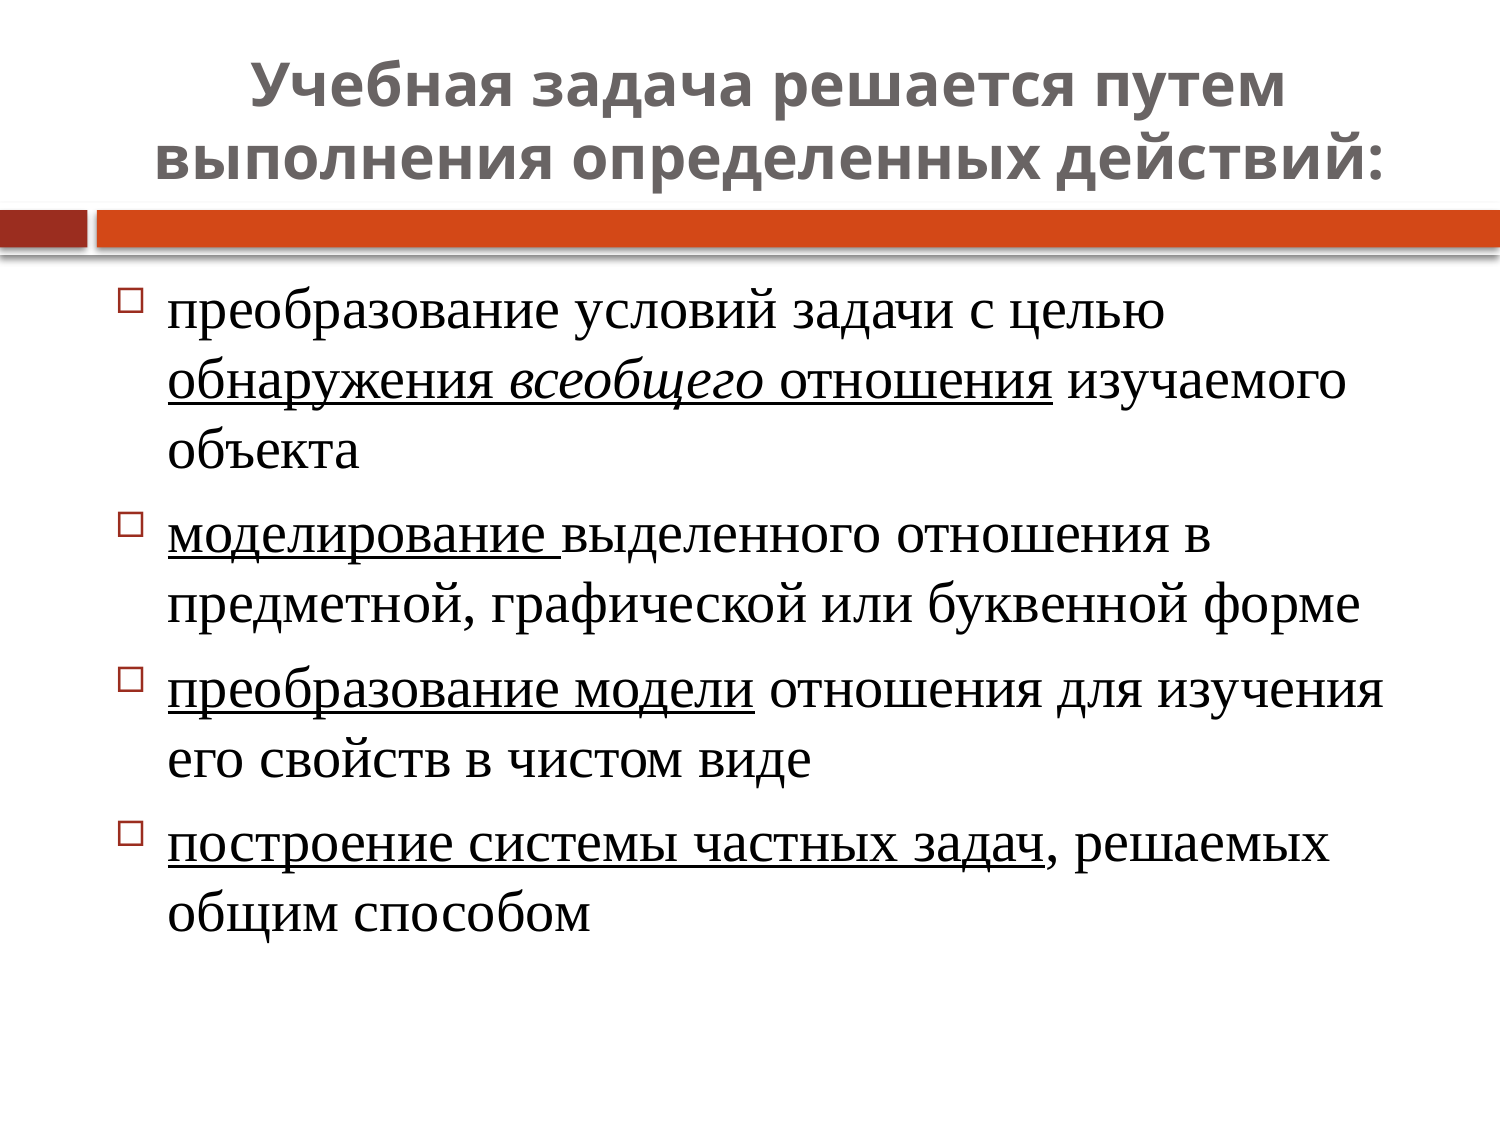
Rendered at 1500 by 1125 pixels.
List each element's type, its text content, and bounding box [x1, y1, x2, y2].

list преобразование условий задачи с целью обнаружения всеобщего отношения изучаемого объекта моделирование выделенного отношения в предметной, графической или буквенной форме преобразование модели отношения для изучения его свойств в чистом виде построение системы частных задач, решаемых общим способом [100, 262, 1438, 1005]
title Учебная задача решается путем выполнения определенных действий: [100, 37, 1438, 200]
